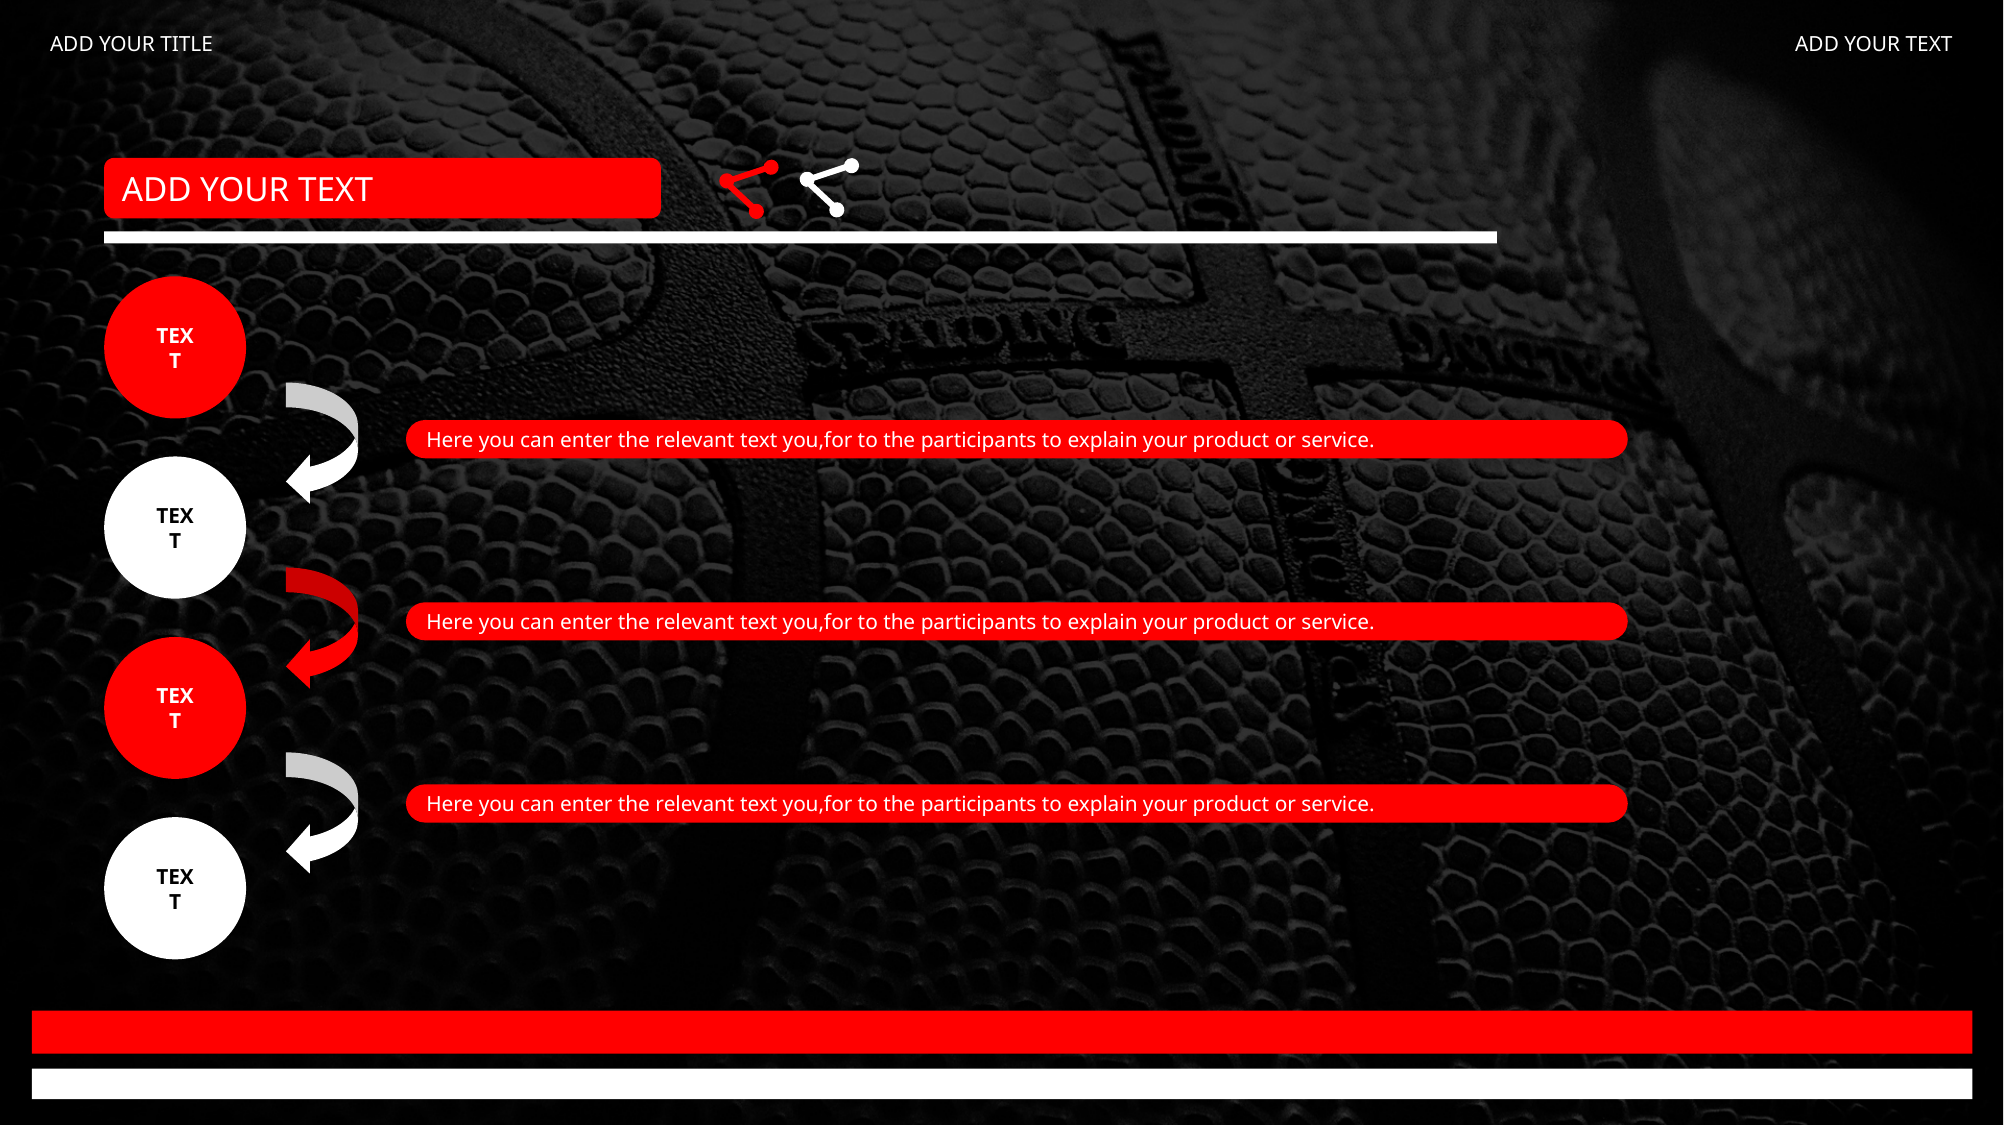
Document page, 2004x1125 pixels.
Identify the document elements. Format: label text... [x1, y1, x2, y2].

text_box ADD YOUR TITLE [35, 23, 228, 64]
text_box Here you can enter the relevant text you,for to the participants to explain your product or service. [405, 602, 1628, 641]
text_box TEXT [104, 817, 247, 960]
text_box Here you can enter the relevant text you,for to the participants to explain your product or service. [405, 784, 1628, 823]
text_box [285, 382, 359, 504]
text_box TEXT [104, 456, 247, 599]
text_box ADD YOUR TEXT [104, 157, 661, 219]
text_box TEXT [104, 636, 247, 779]
picture [0, 0, 2004, 1125]
text_box [31, 1068, 1973, 1100]
text_box ADD YOUR TEXT [1780, 23, 1968, 64]
text_box [285, 567, 359, 689]
text_box [719, 159, 779, 219]
text_box TEXT [104, 276, 247, 419]
text_box [285, 752, 359, 874]
text_box Here you can enter the relevant text you,for to the participants to explain your product or service. [405, 420, 1628, 459]
text_box [31, 1010, 1973, 1054]
text_box [104, 231, 1497, 244]
text_box [799, 158, 860, 218]
